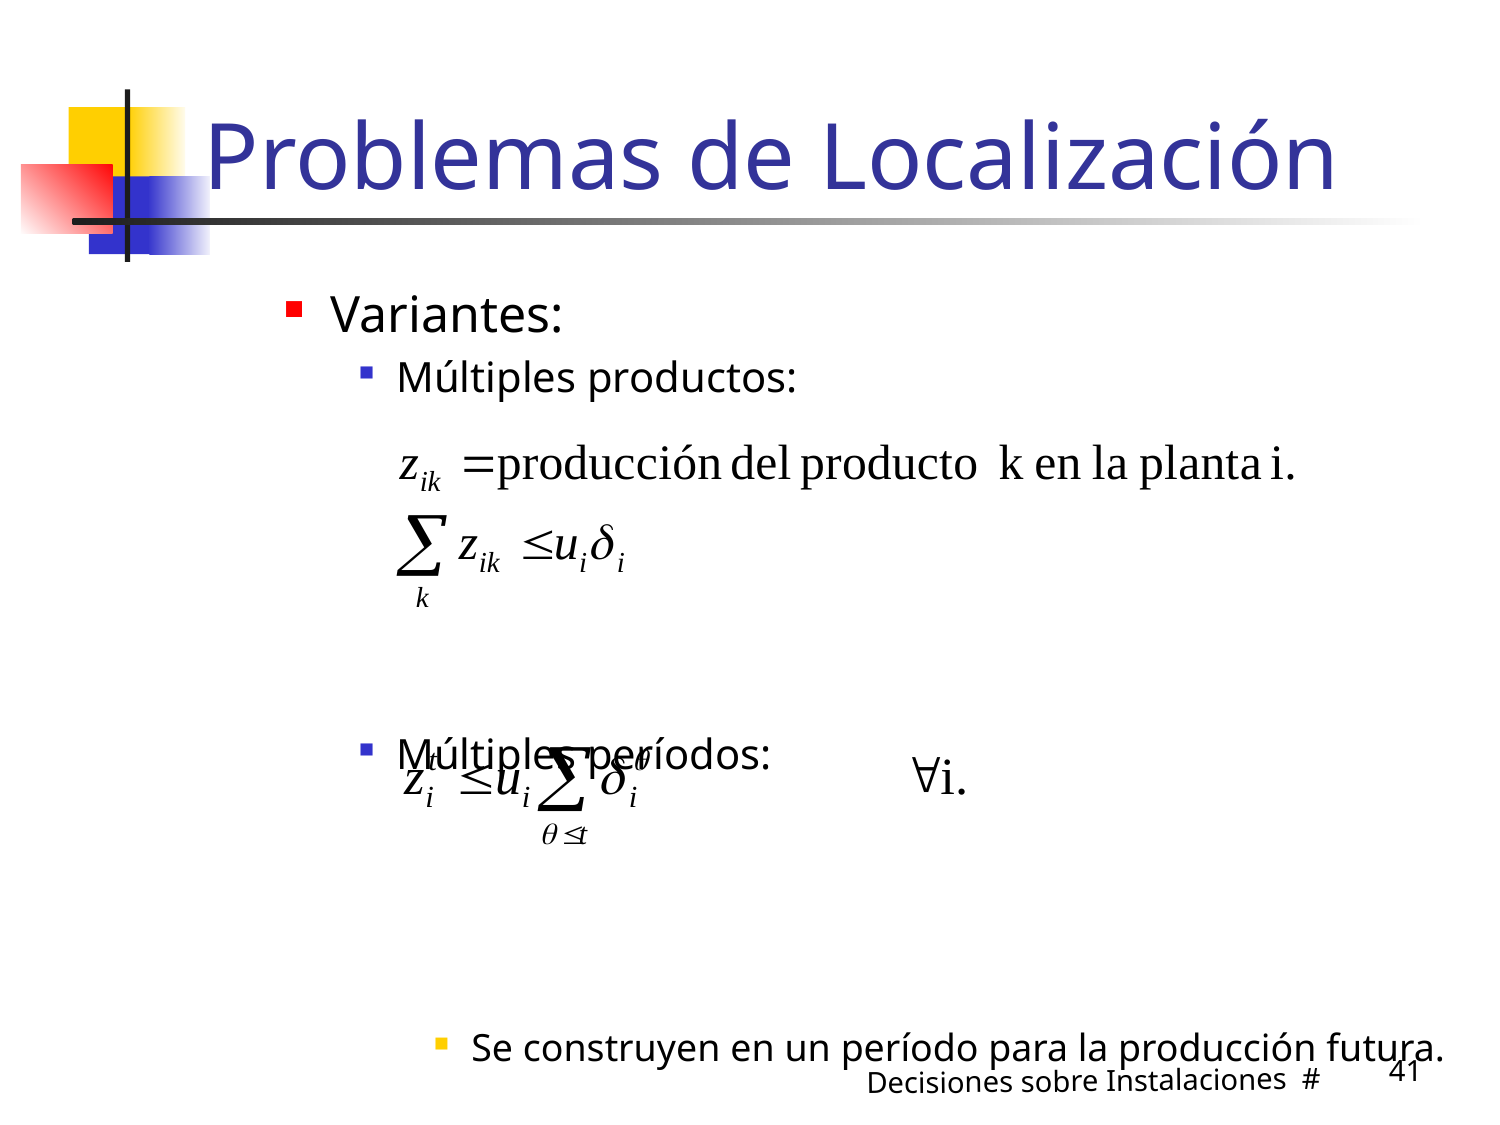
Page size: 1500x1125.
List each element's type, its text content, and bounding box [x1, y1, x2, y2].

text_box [389, 429, 1305, 620]
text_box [393, 737, 974, 856]
footer Decisiones sobre Instalaciones # [773, 1028, 1414, 1110]
slide_number 41 [1124, 1024, 1438, 1101]
list Variantes: Múltiples productos: Múltiples períodos: Se construyen en un período para la producción futura. [193, 274, 1470, 1007]
title Problemas de Localización [188, 27, 1468, 216]
